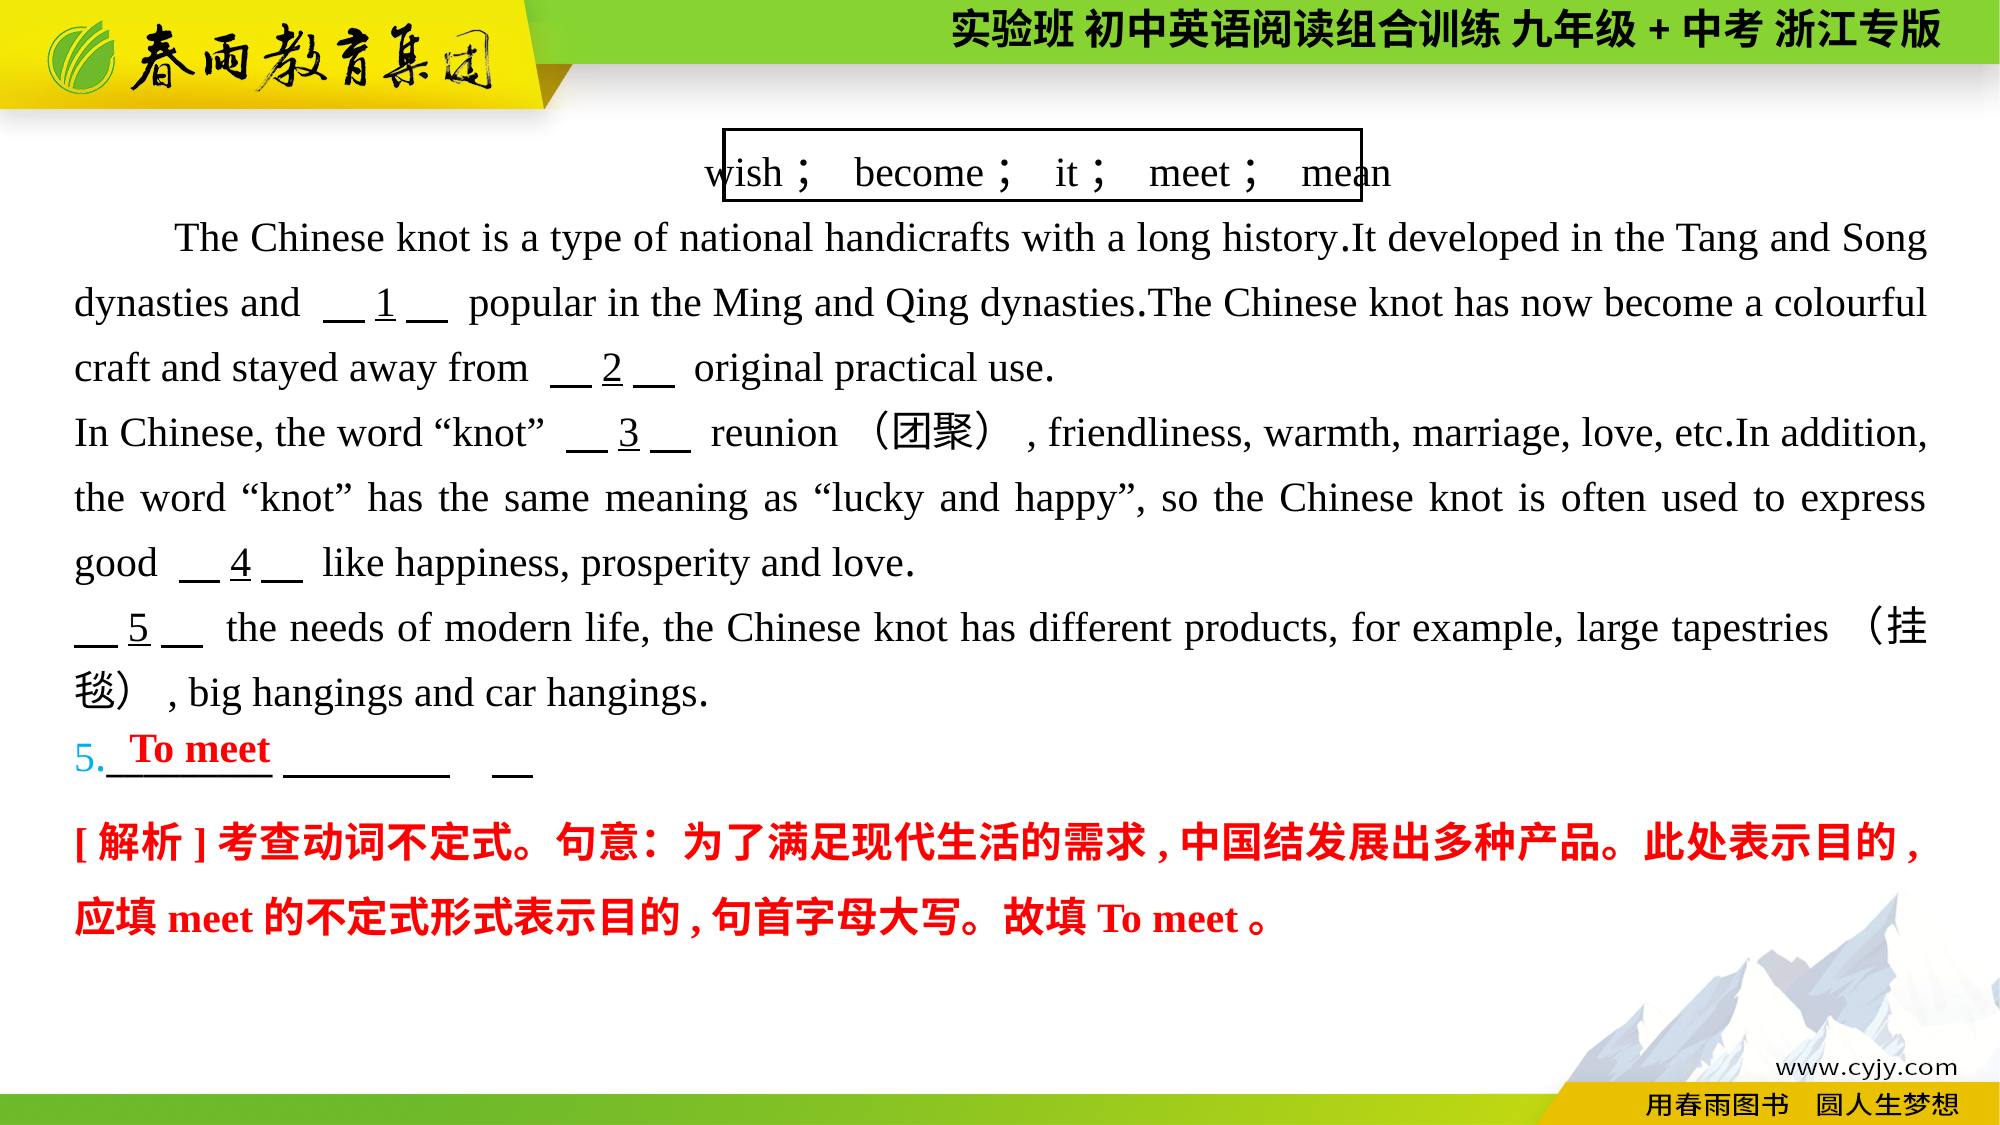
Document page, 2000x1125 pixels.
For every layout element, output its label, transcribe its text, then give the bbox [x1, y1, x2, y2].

list wish； become； it； meet； mean The Chinese knot is a type of national handicrafts with a long history.It developed in the Tang and Song dynasties and 1 popular in the Ming and Qing dynasties.The Chinese knot has now become a colourful craft and stayed away from 2 original practical use. In Chinese, the word “knot” 3 reunion（团聚）, friendliness, warmth, marriage, love, etc.In addition, the word “knot” has the same meaning as “lucky and happy”, so the Chinese knot is often used to express good 4 like happiness, prosperity and love. 5 the needs of modern life, the Chinese knot has different products, for example, large tapestries（挂毯）, big hangings and car hangings. 5._________ [59, 122, 1944, 783]
picture [0, 0, 2000, 1125]
text_box [723, 129, 1362, 201]
text_box To meet [114, 713, 286, 779]
text_box [解析]考查动词不定式。句意：为了满足现代生活的需求,中国结发展出多种产品。此处表示目的,应填meet的不定式形式表示目的,句首字母大写。故填To meet。 [59, 783, 1944, 949]
